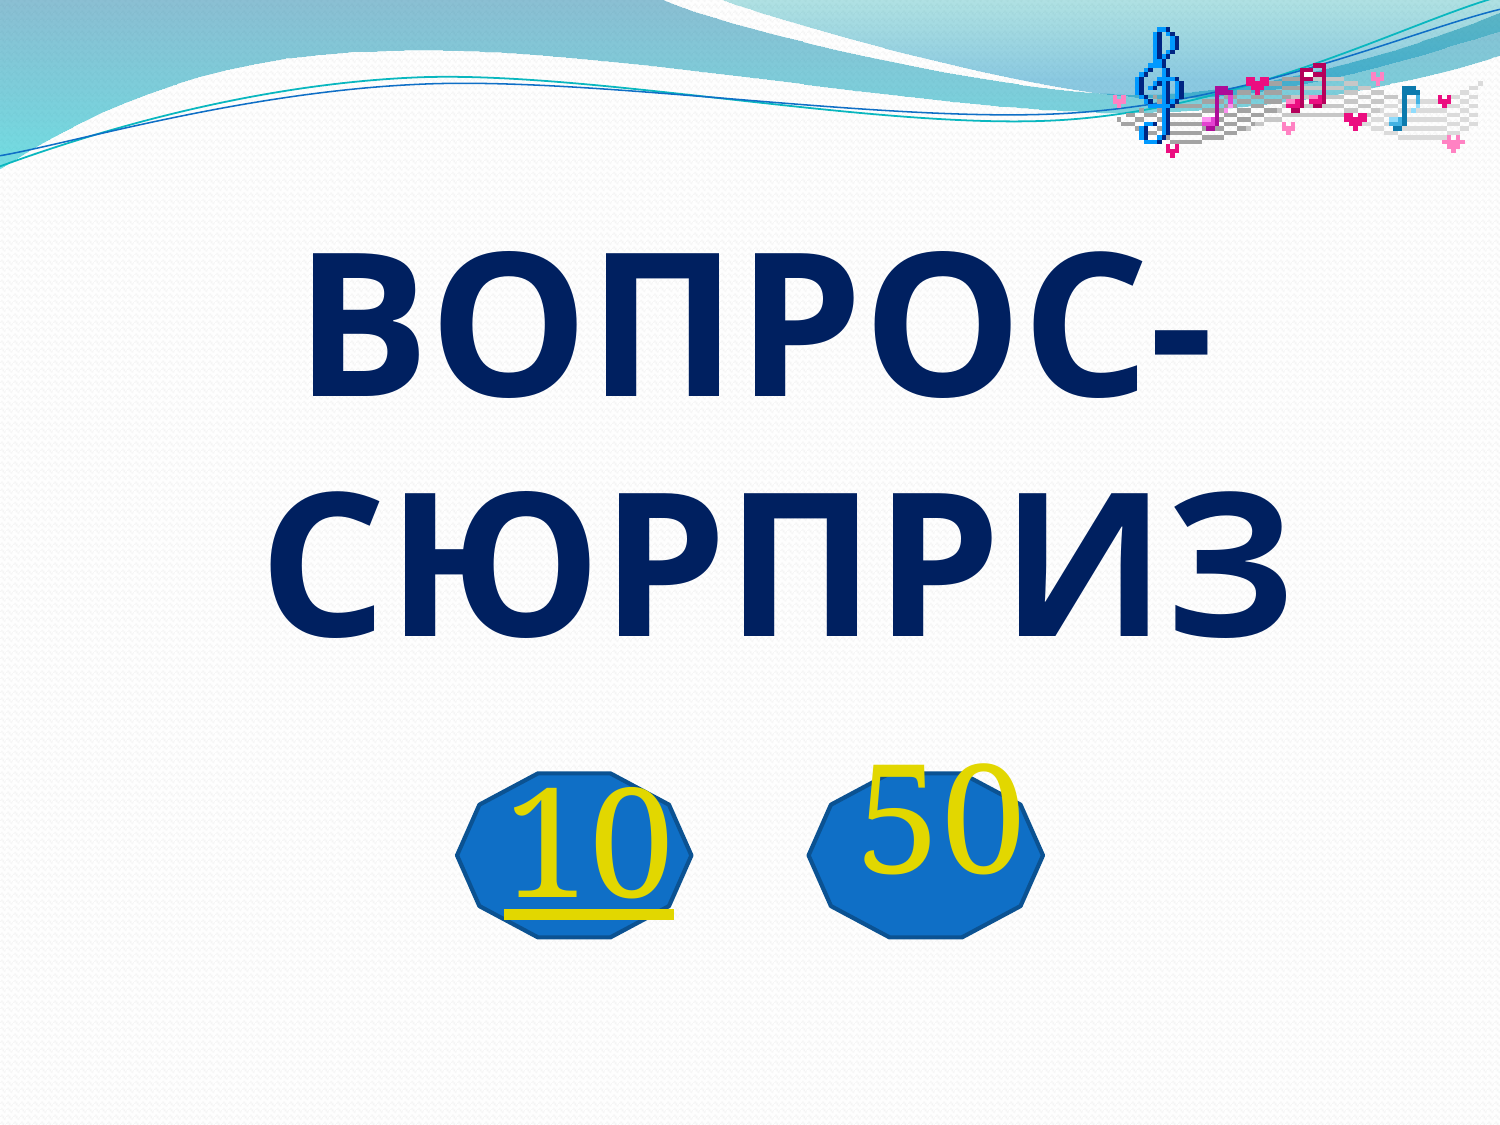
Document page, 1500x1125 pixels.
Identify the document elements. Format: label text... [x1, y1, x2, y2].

text_box 50 [820, 714, 1062, 938]
text_box ВОПРОС-СЮРПРИЗ [71, 189, 1439, 799]
text_box [455, 825, 468, 886]
list 10 [468, 799, 711, 961]
text_box [806, 824, 820, 887]
picture [1113, 23, 1484, 158]
